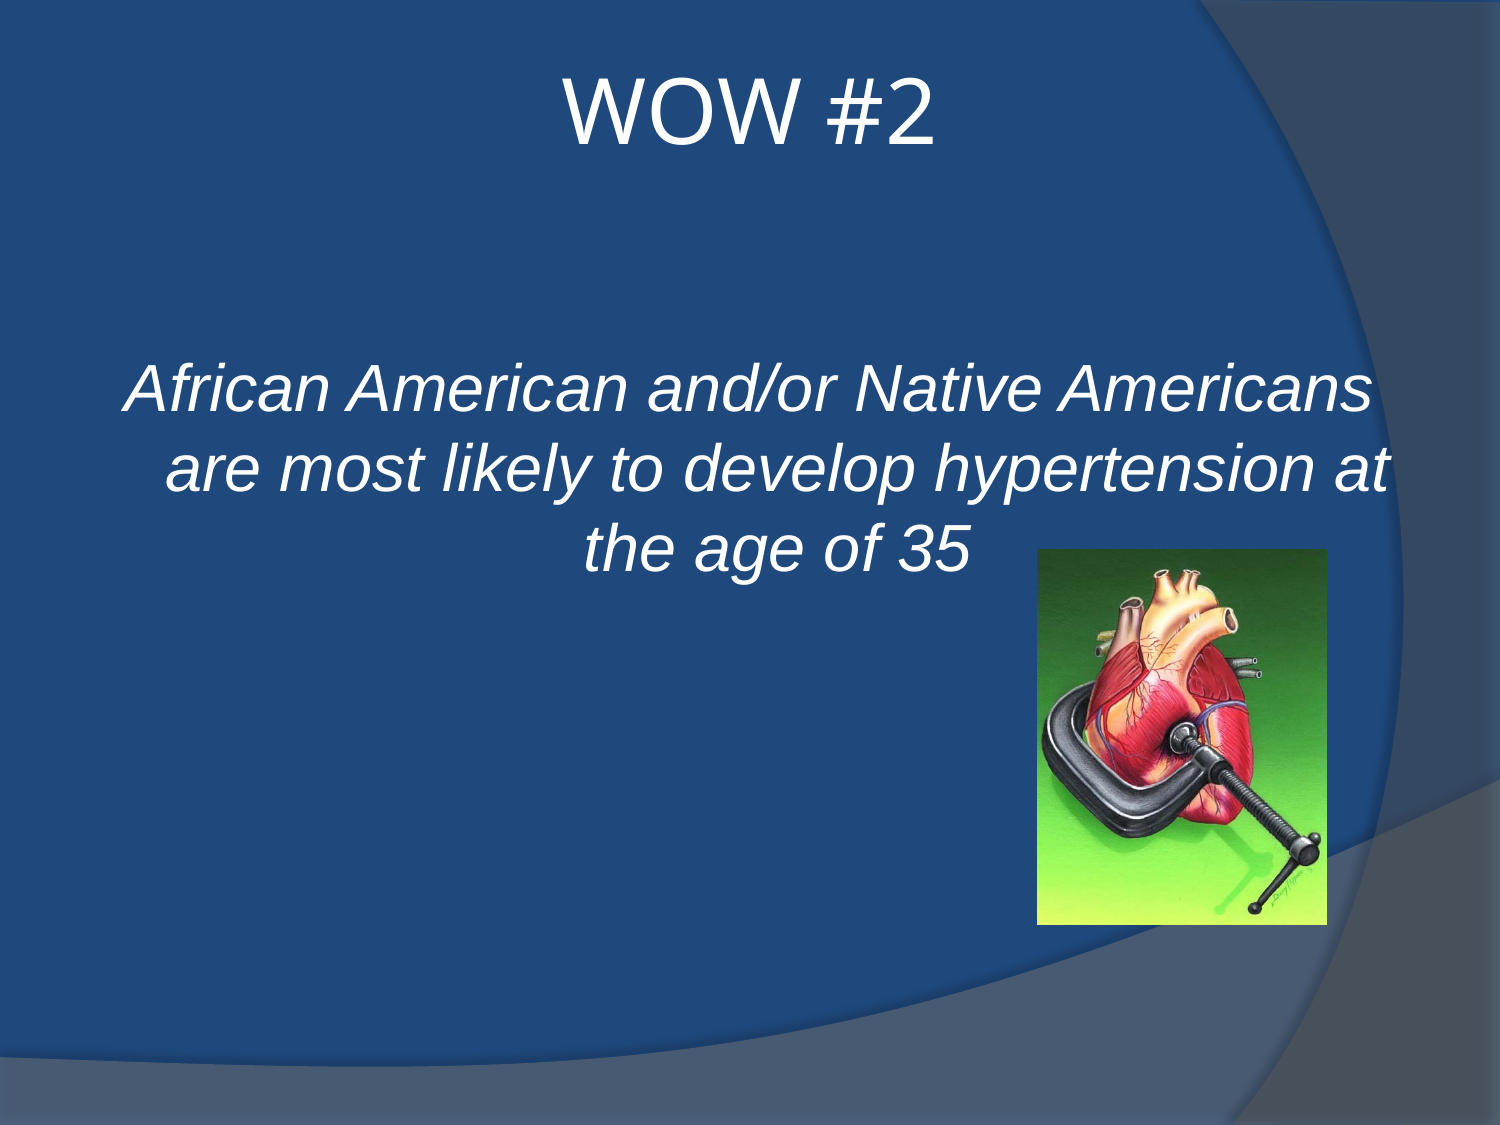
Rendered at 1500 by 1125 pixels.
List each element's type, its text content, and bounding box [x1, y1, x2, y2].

text_box African American and/or Native Americans are most likely to develop hypertension at the age of 35 [74, 337, 1425, 1080]
picture [1037, 549, 1327, 926]
text_box WOW #2 [74, 45, 1425, 233]
